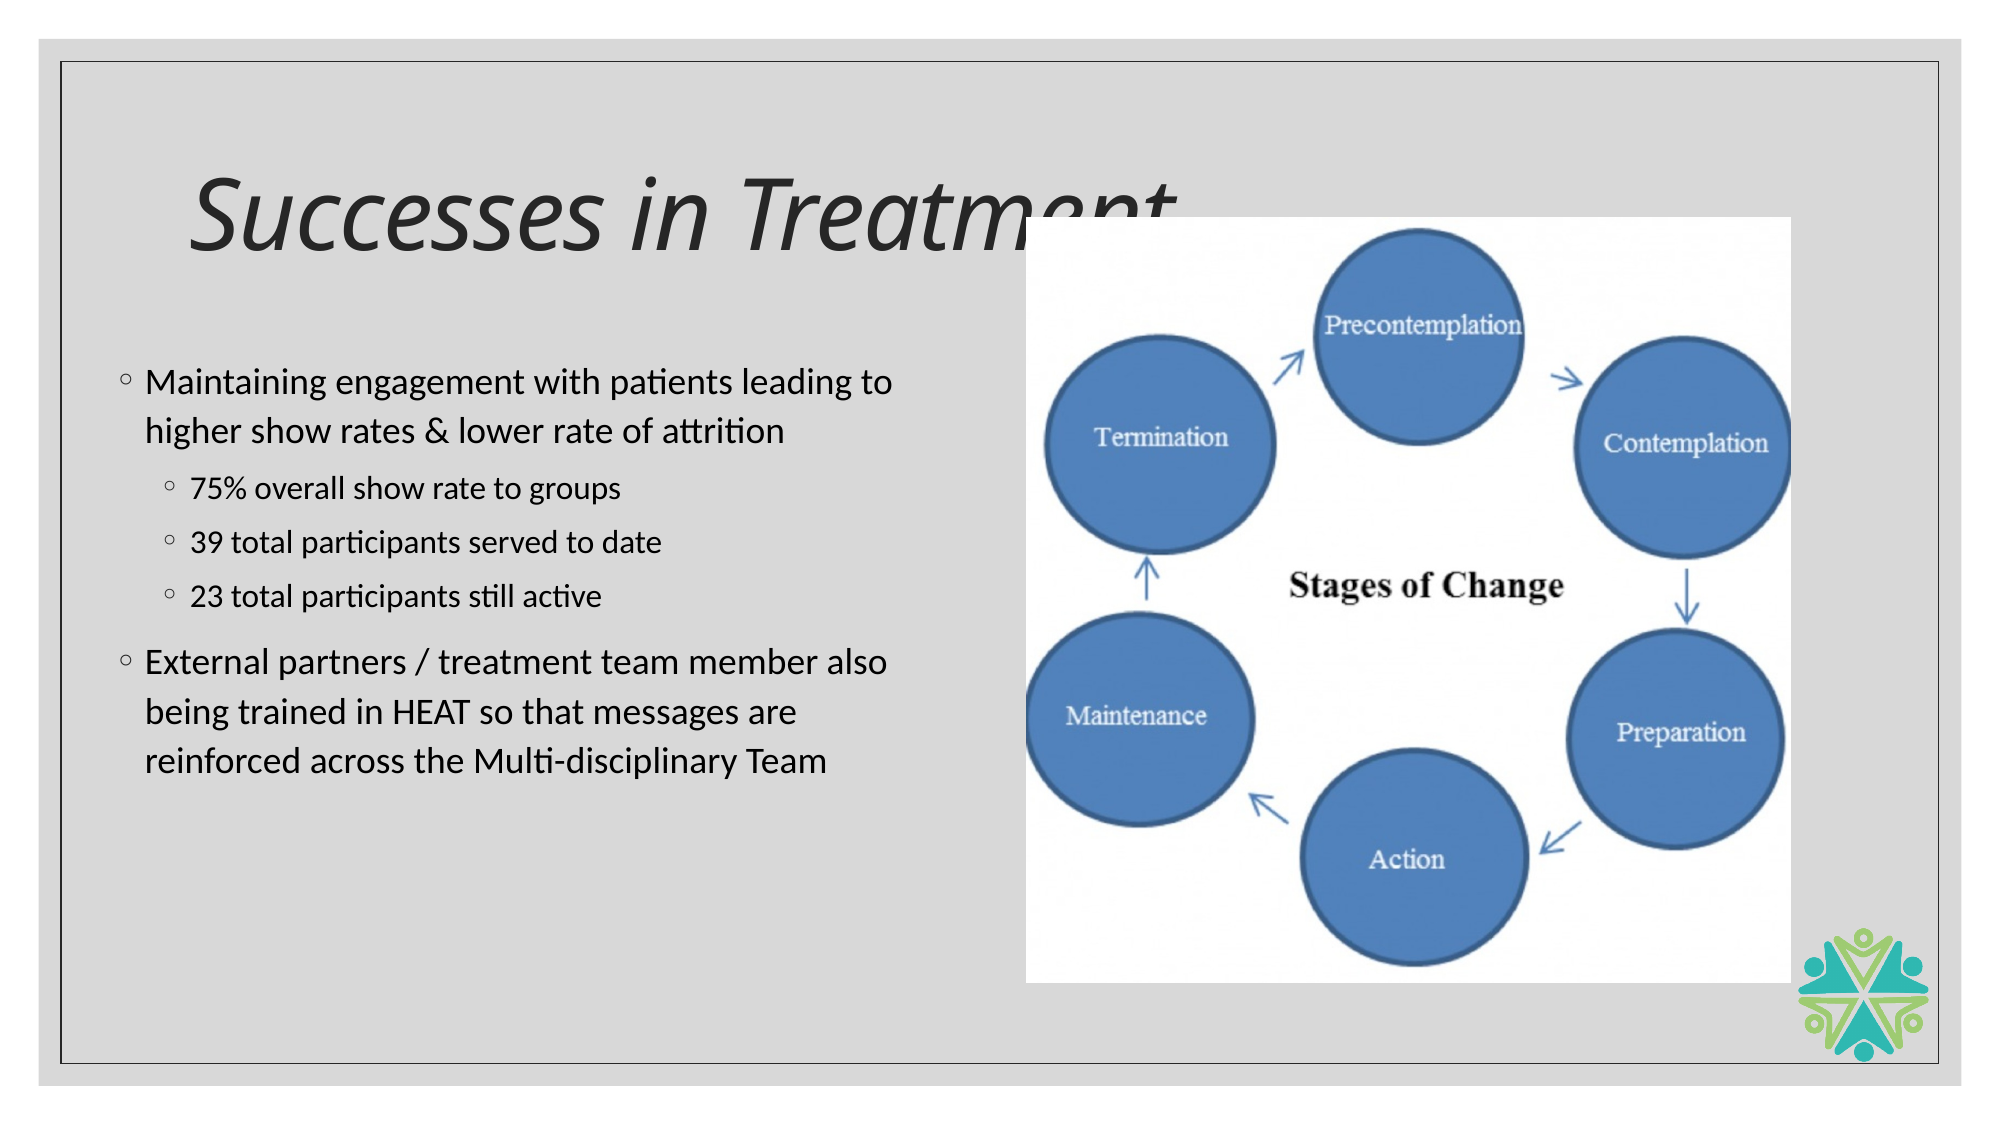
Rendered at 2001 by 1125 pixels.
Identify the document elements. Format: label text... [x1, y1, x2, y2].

title Successes in Treatment [174, 105, 1825, 331]
list Maintaining engagement with patients leading to higher show rates & lower rate of attrition 75% overall show rate to groups 39 total participants served to date 23 total participants still active External partners / treatment team member also being trained in HEAT so that messages are reinforced across the Multi-disciplinary Team [99, 345, 974, 1060]
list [1025, 217, 1791, 983]
picture [1798, 928, 1929, 1062]
